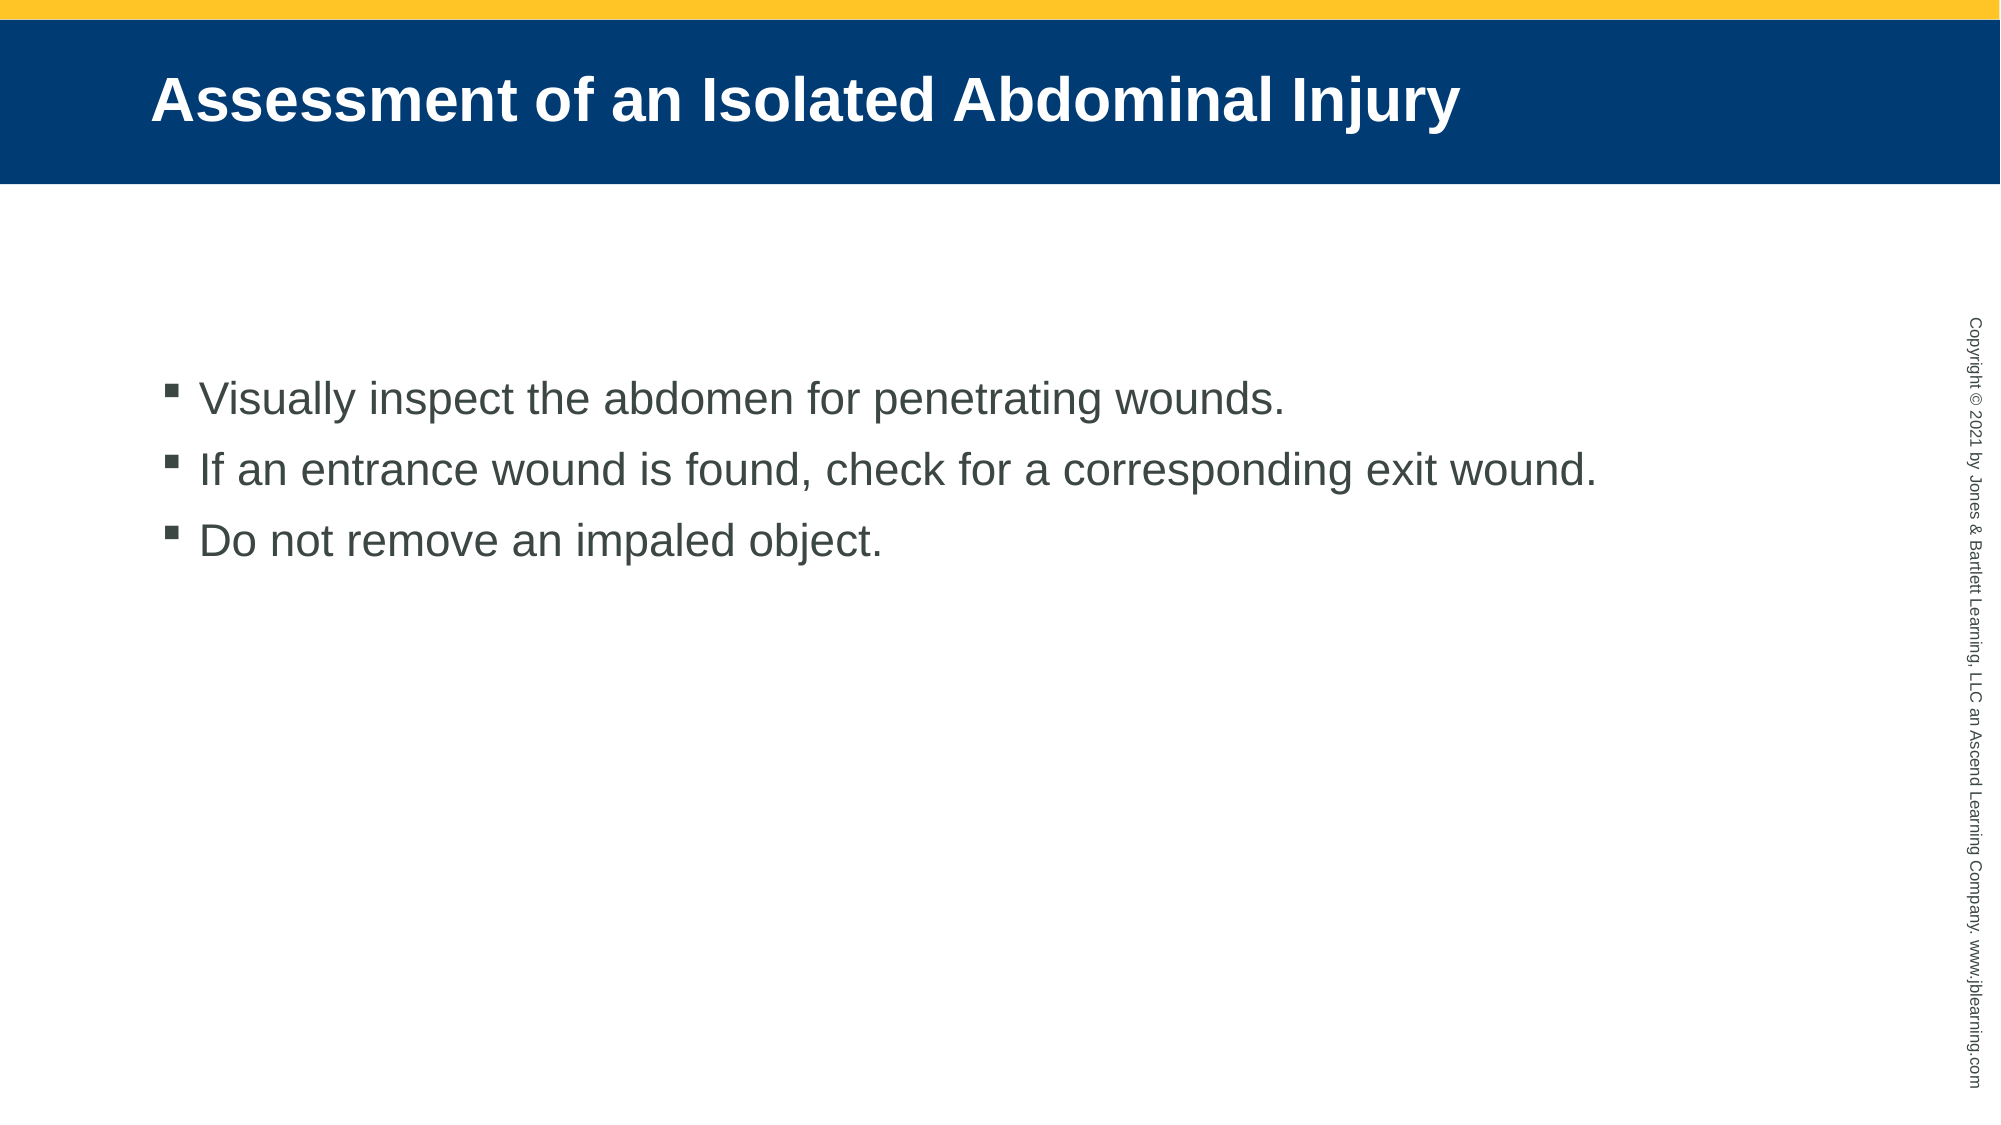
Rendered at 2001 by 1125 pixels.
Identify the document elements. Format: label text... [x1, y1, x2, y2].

title Assessment of an Isolated Abdominal Injury [0, 19, 2000, 185]
list Visually inspect the abdomen for penetrating wounds. If an entrance wound is found, check for a corresponding exit wound. Do not remove an impaled object. [146, 361, 1859, 1016]
